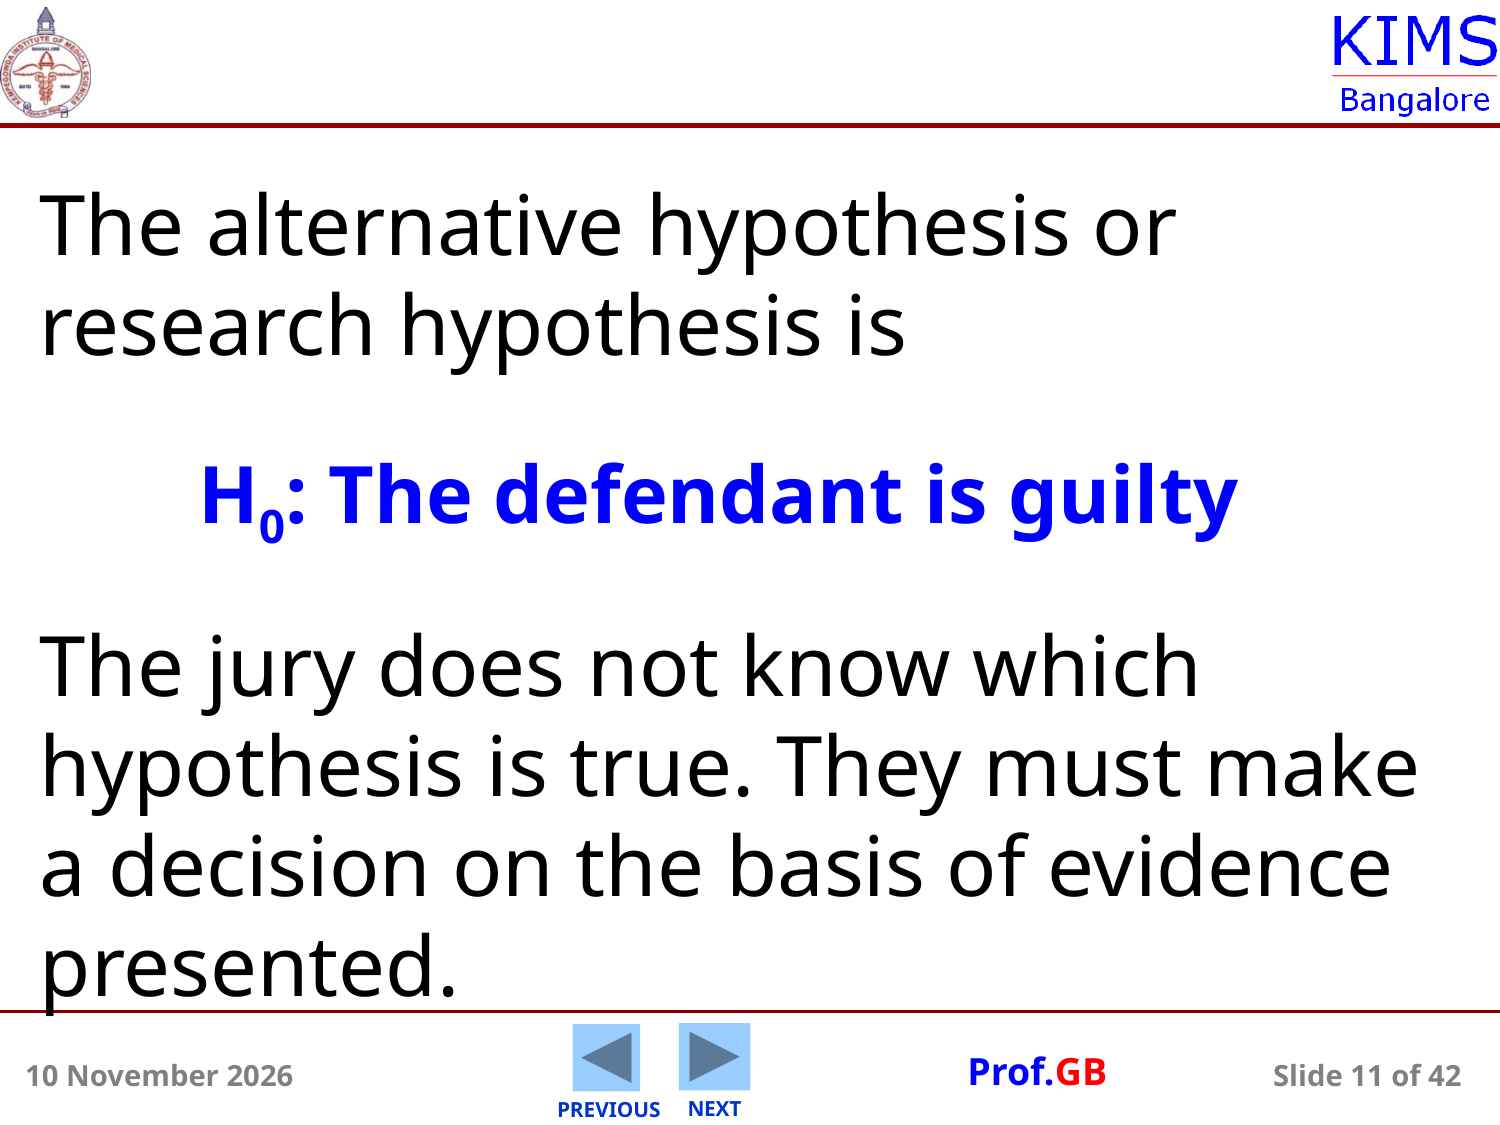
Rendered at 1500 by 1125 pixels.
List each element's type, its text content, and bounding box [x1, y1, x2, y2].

text_box The alternative hypothesis or research hypothesis is [24, 164, 1475, 380]
picture [0, 7, 91, 118]
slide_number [10, 1051, 396, 1103]
text_box H0: The defendant is guilty [37, 437, 1400, 538]
text_box The jury does not know which hypothesis is true. They must make a decision on the basis of evidence presented. [24, 605, 1475, 1021]
picture [1330, 12, 1500, 118]
